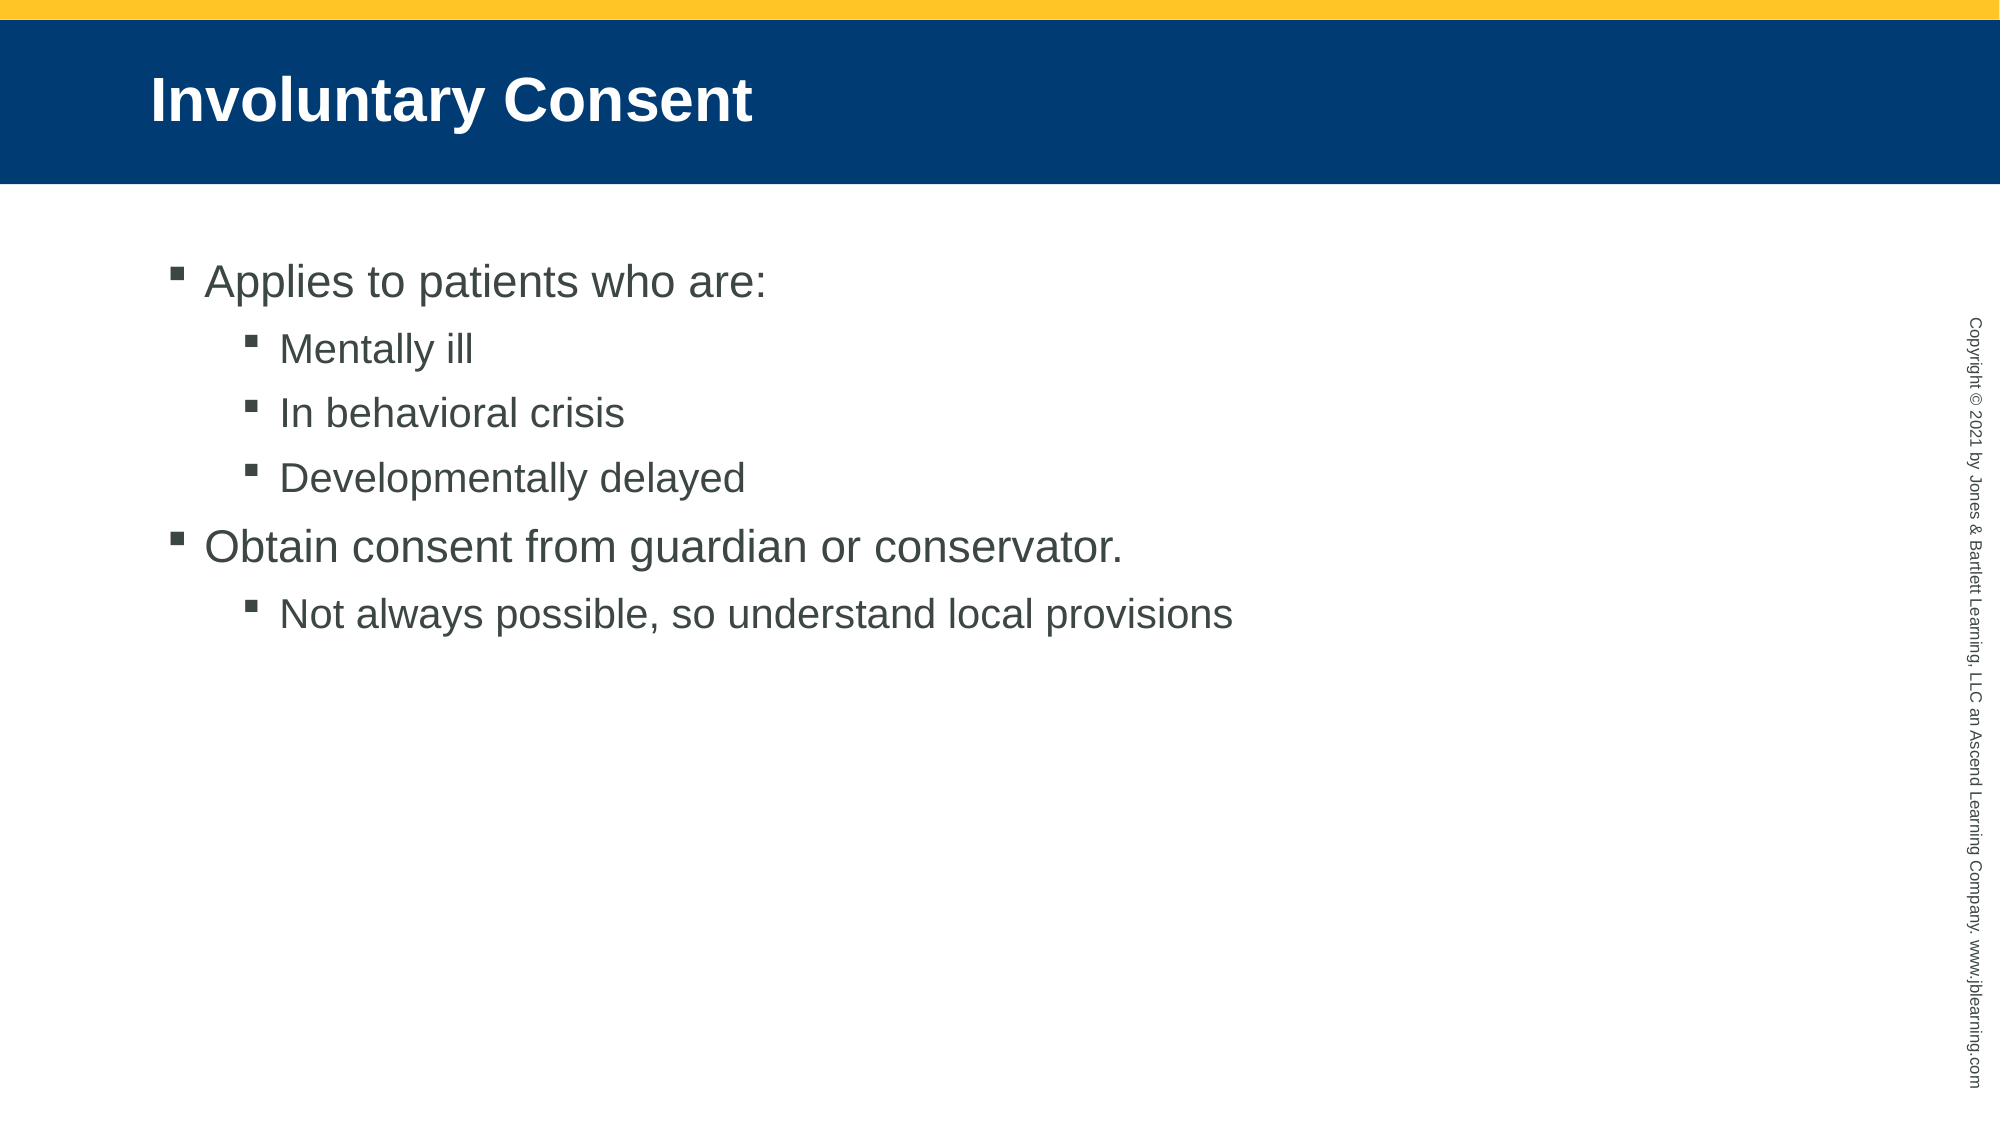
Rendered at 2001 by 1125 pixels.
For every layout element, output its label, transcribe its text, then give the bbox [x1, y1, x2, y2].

title Involuntary Consent [0, 19, 2000, 185]
list Applies to patients who are: Mentally ill In behavioral crisis Developmentally delayed Obtain consent from guardian or conservator. Not always possible, so understand local provisions [151, 244, 1840, 1016]
